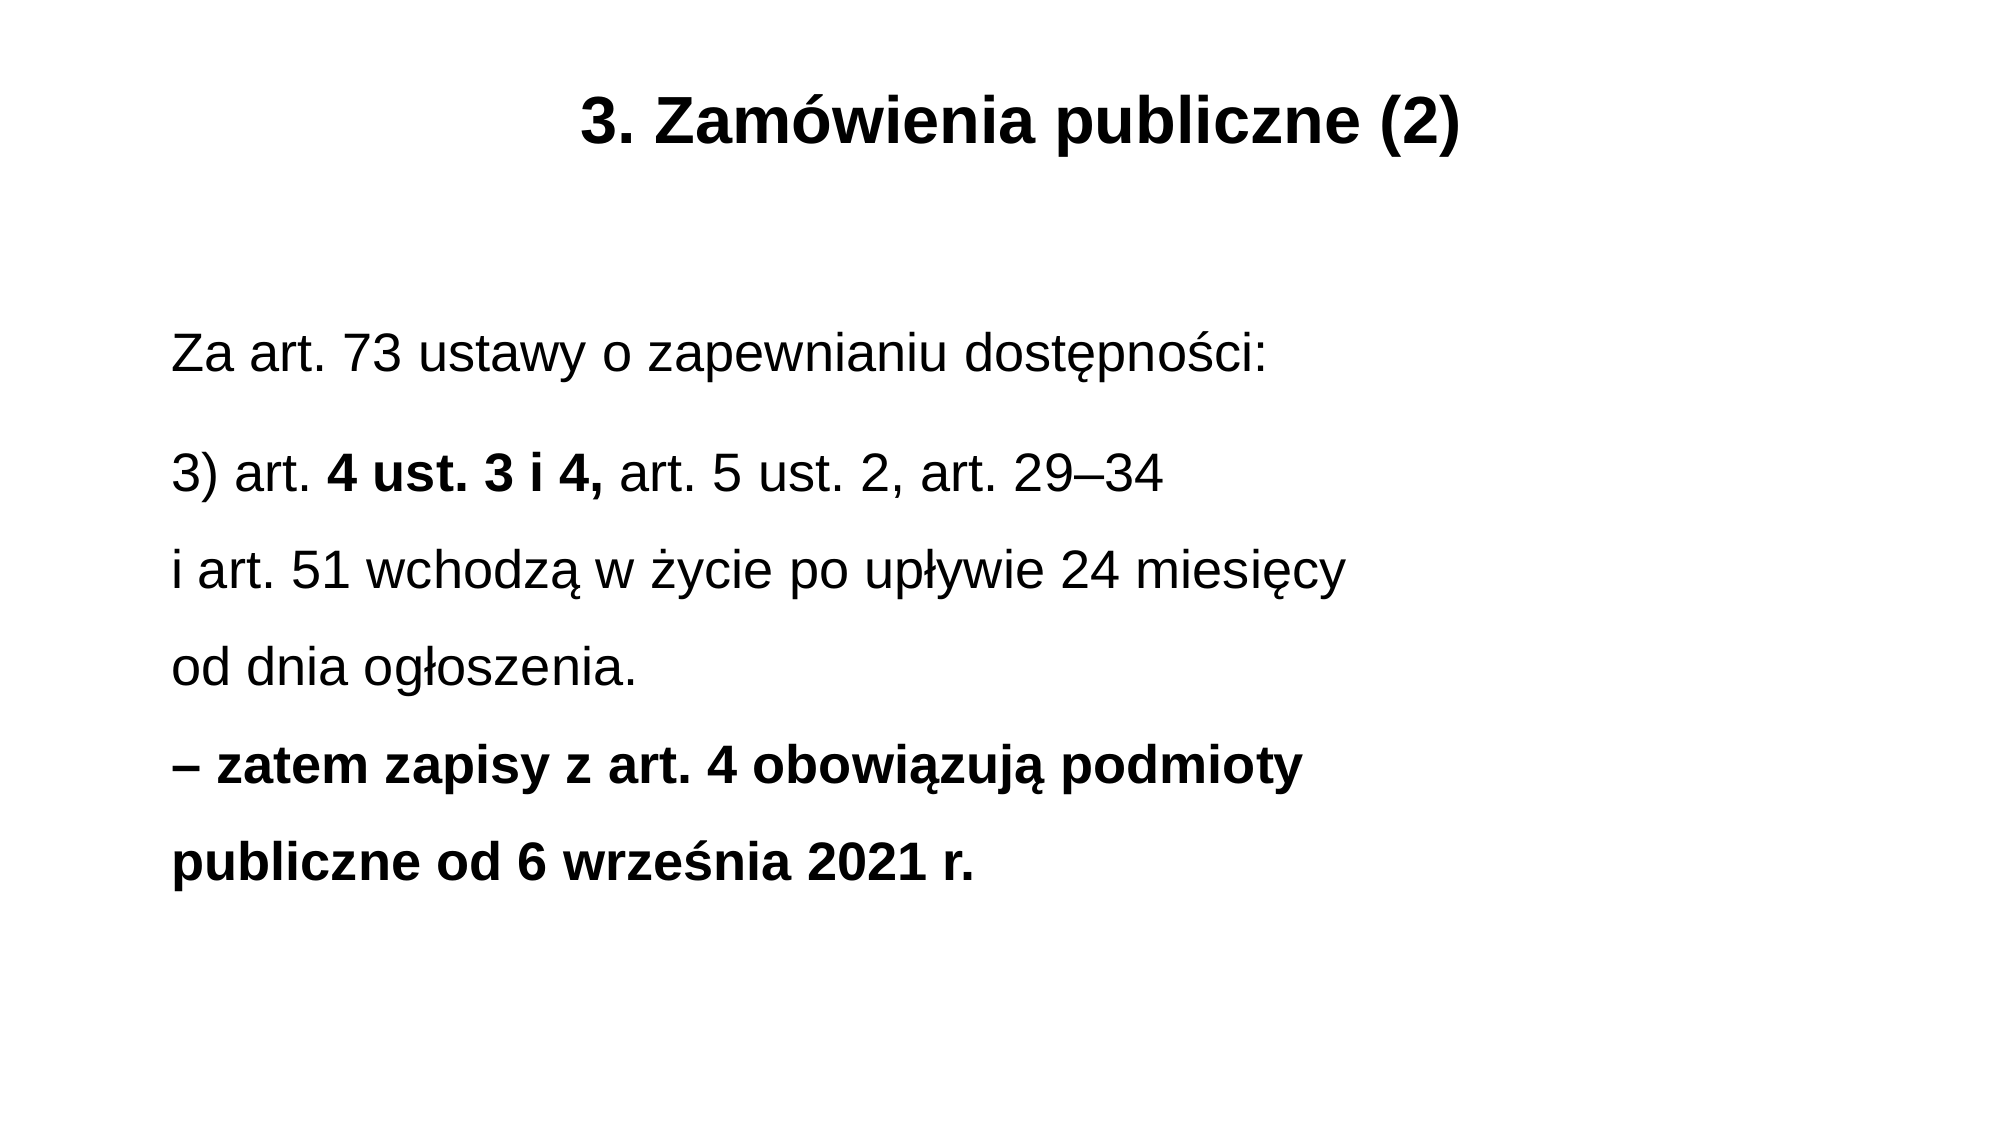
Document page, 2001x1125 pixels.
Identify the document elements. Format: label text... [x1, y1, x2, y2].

subtitle Za art. 73 ustawy o zapewnianiu dostępności: 3) art. 4 ust. 3 i 4, art. 5 ust. 2, art. 29–34 i art. 51 wchodzą w życie po upływie 24 miesięcy od dnia ogłoszenia. – zatem zapisy z art. 4 obowiązują podmioty publiczne od 6 września 2021 r. [156, 317, 1373, 892]
text_box 3. Zamówienia publiczne (2) [565, 78, 1482, 166]
